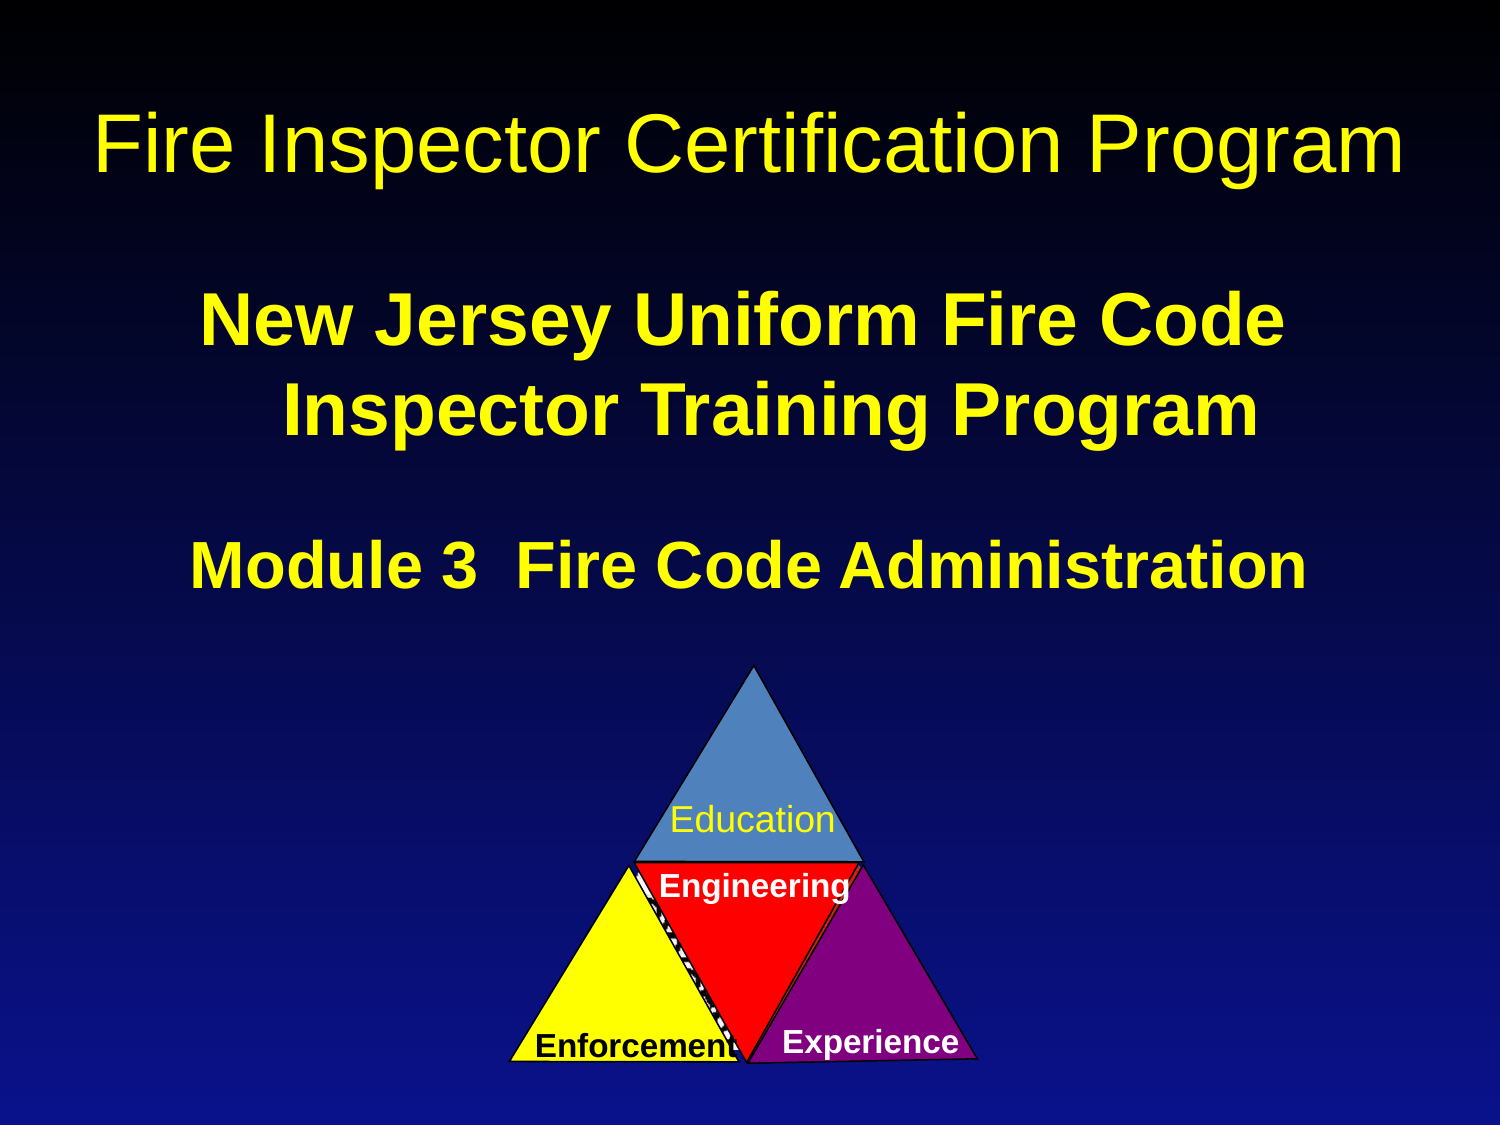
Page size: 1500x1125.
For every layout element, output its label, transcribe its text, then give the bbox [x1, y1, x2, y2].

list New Jersey Uniform Fire Code Inspector Training Program [99, 262, 1388, 675]
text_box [496, 699, 976, 1125]
picture [534, 671, 965, 699]
text_box Module 3 Fire Code Administration [149, 514, 1350, 610]
title Fire Inspector Certification Program [75, 45, 1425, 234]
